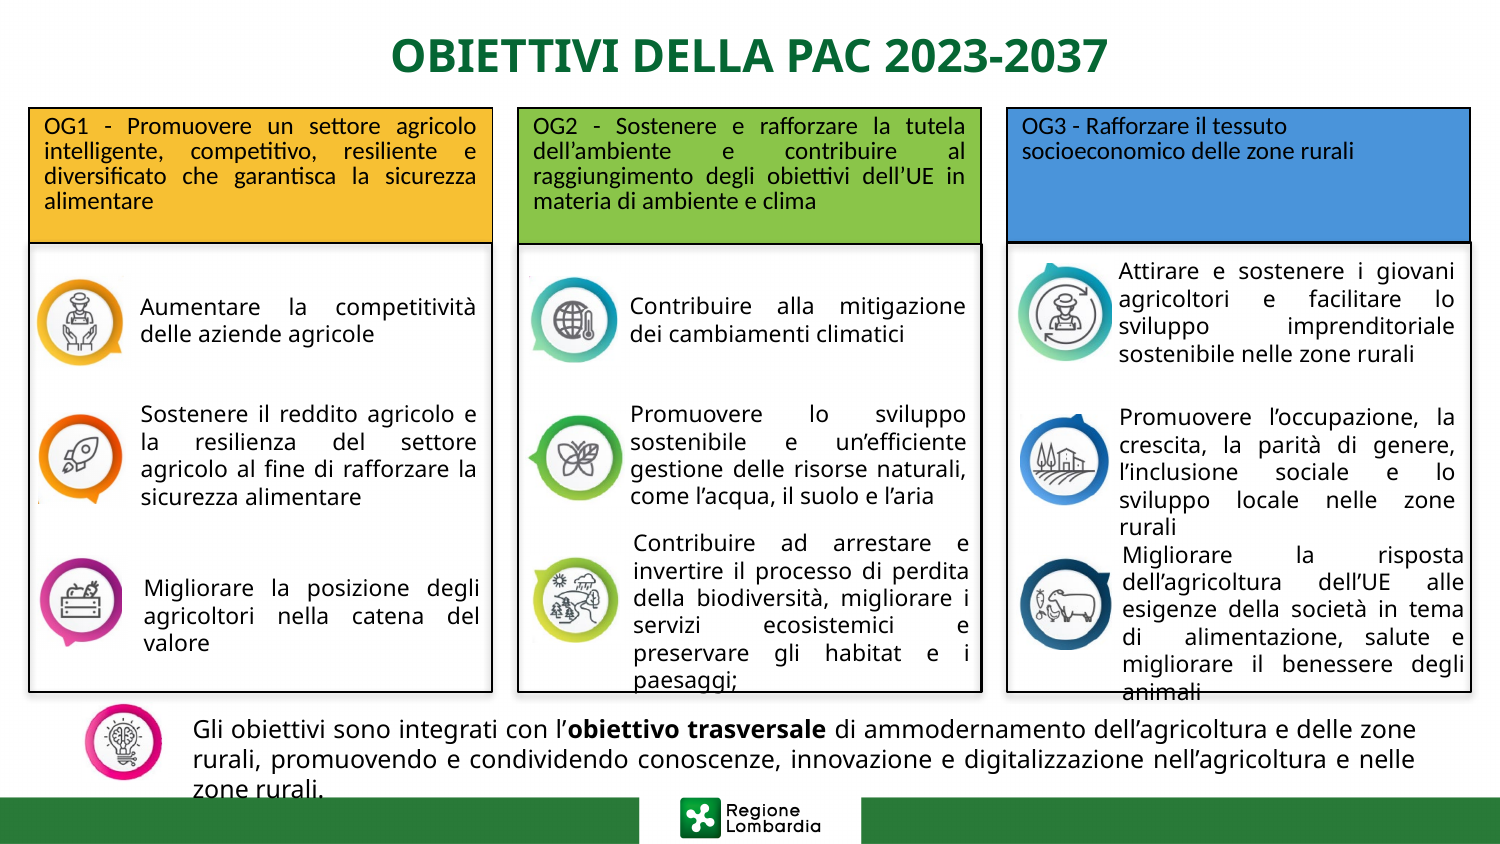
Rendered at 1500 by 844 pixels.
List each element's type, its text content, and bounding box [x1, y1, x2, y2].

picture [524, 413, 631, 506]
picture [37, 412, 129, 508]
text_box Migliorare la risposta dell’agricoltura dell’UE alle esigenze della società in tema di alimentazione, salute e migliorare il benessere degli animali [1107, 532, 1480, 713]
picture [1014, 410, 1113, 506]
text_box [28, 242, 493, 693]
text_box [517, 243, 982, 693]
picture [0, 0, 1500, 844]
picture [1015, 554, 1113, 653]
table_header OG3 - Rafforzare il tessuto socioeconomico delle zone rurali [1008, 109, 1469, 240]
picture [35, 555, 129, 651]
table_header OG2 - Sostenere e rafforzare la tutela dell’ambiente e contribuire al raggiungimento degli obiettivi dell’UE in materia di ambiente e clima [519, 109, 980, 242]
picture [32, 272, 132, 368]
table_header OG1 - Promuovere un settore agricolo intelligente, competitivo, resiliente e diversificato che garantisca la sicurezza alimentare [30, 109, 492, 242]
text_box [1006, 241, 1472, 693]
text_box Gli obiettivi sono integrati con l’obiettivo trasversale di ammodernamento dell’agricoltura e delle zone rurali, promuovendo e condividendo conoscenze, innovazione e digitalizzazione nell’agricoltura e nelle zone rurali. [177, 706, 1433, 811]
picture [529, 555, 625, 644]
picture [529, 271, 622, 365]
title OBIETTIVI DELLA PAC 2023-2037 [112, 0, 1388, 109]
picture [1014, 255, 1115, 368]
